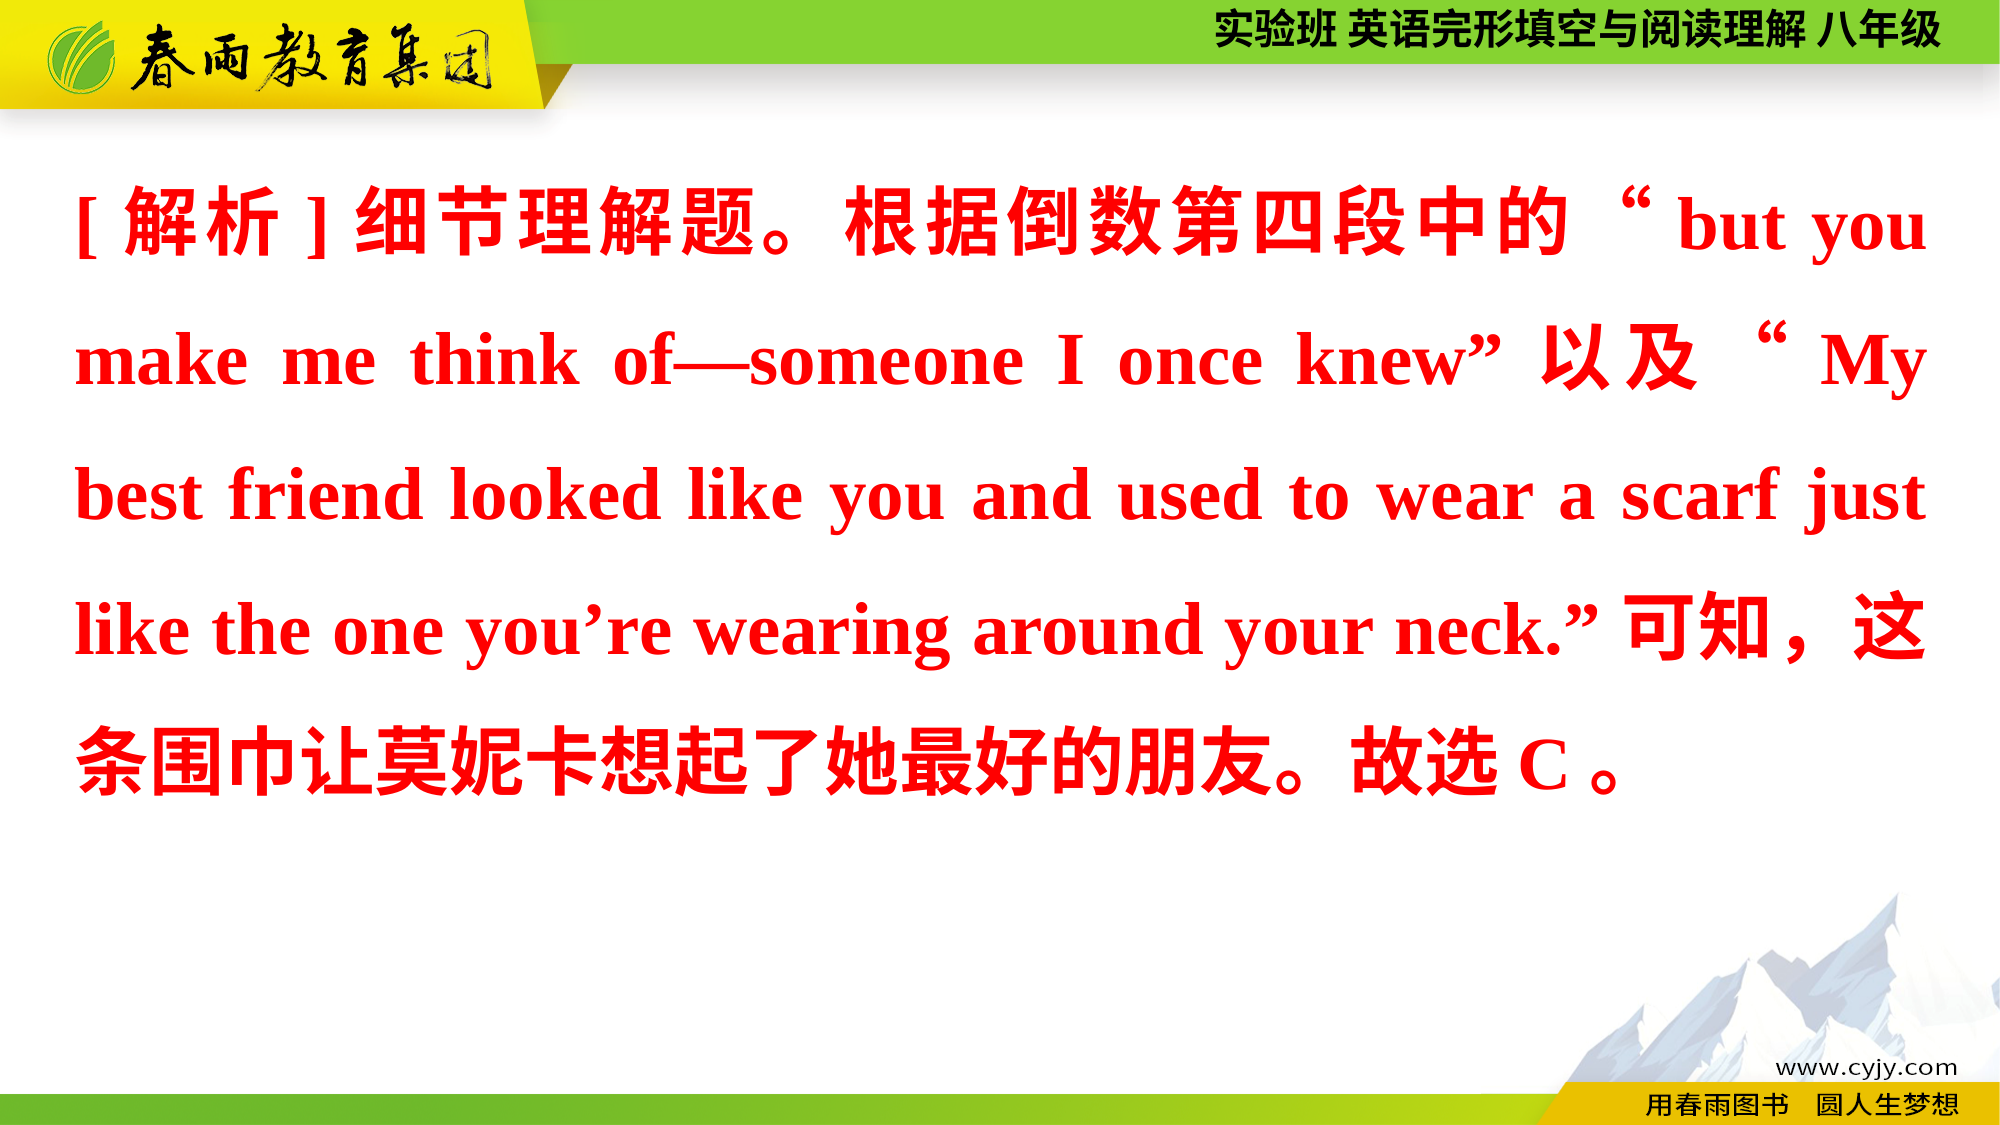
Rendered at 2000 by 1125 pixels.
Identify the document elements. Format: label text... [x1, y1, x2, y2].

picture [0, 0, 2000, 1125]
list [解析]细节理解题。根据倒数第四段中的“but you make me think of—someone I once knew”以及“My best friend looked like you and used to wear a scarf just like the one you’re wearing around your neck.”可知，这条围巾让莫妮卡想起了她最好的朋友。故选C。 [59, 122, 1944, 802]
